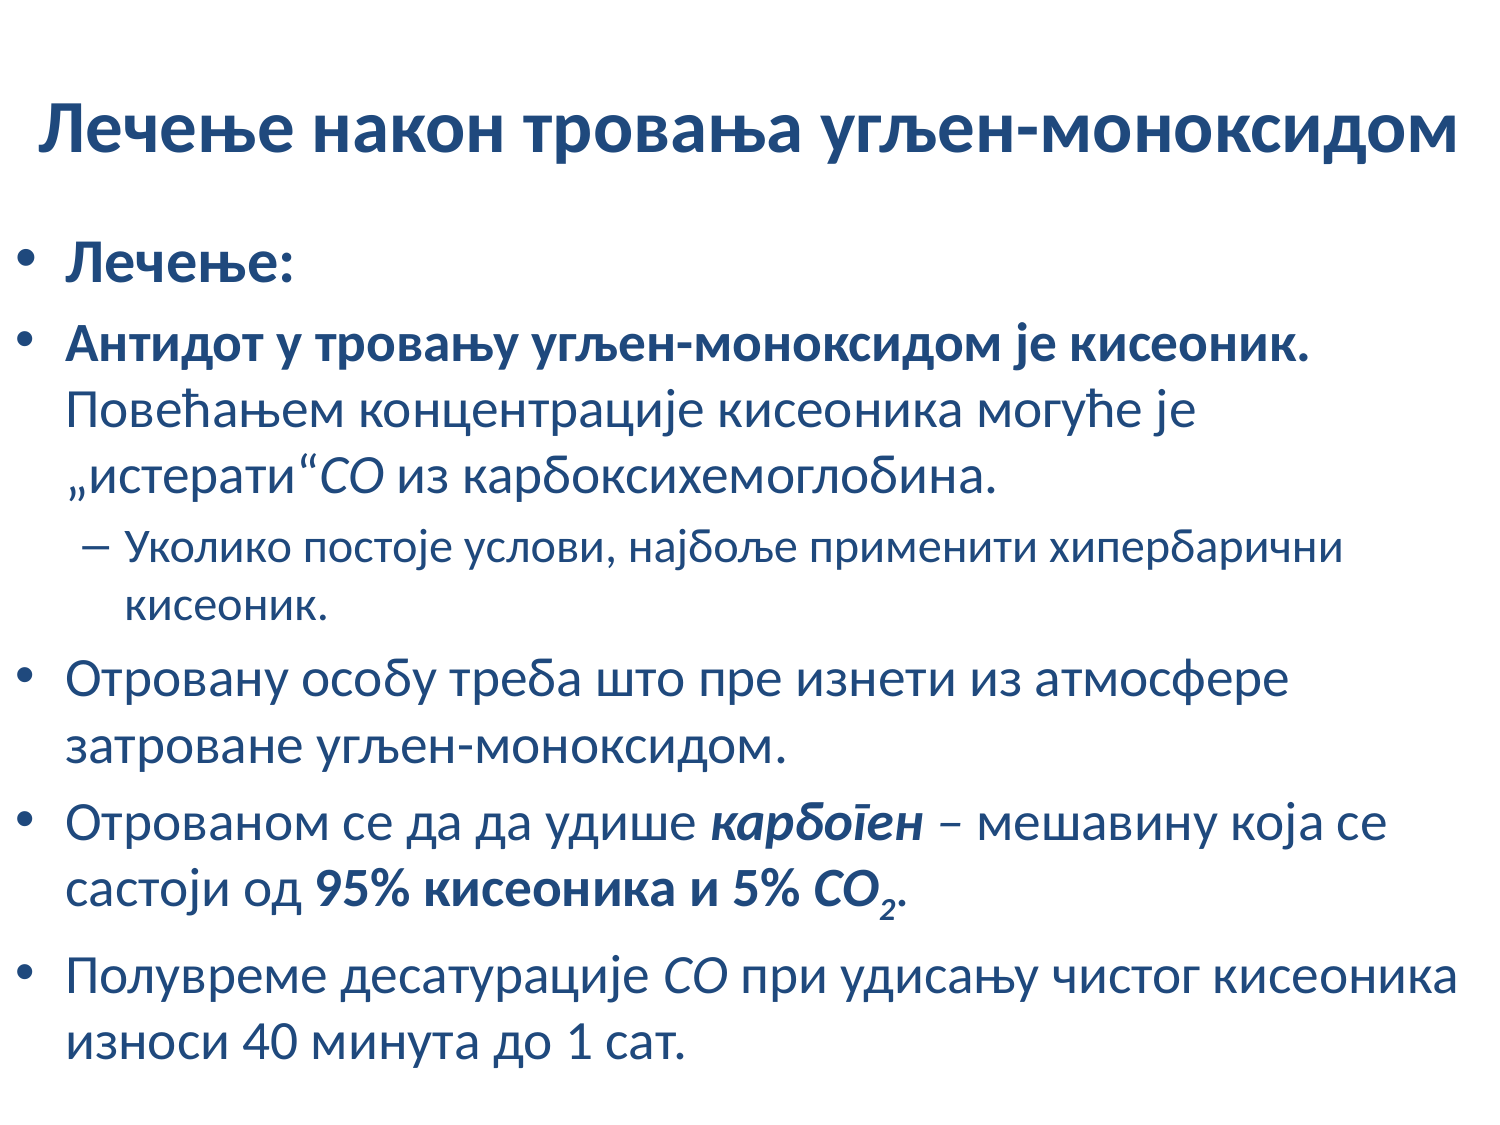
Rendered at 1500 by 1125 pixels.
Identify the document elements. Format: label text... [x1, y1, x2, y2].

title Лечење након тровања угљен-моноксидом [0, 45, 1500, 200]
list Лечење: Антидот у тровању угљен-моноксидом је кисеоник. Повећањем концентрације кисеоника могуће је „истерати“СО из карбоксихемоглобина. Уколико постоје услови, најбоље применити хипербарични кисеоник. Отровану особу треба што пре изнети из атмосфере затроване угљен-моноксидом. Отрованом се да да удише карбоген – мешавину која се састоји од 95% кисеоника и 5% СО2. Полувреме десатурације СО при удисању чистог кисеоника износи 40 минута до 1 сат. [0, 212, 1500, 1088]
